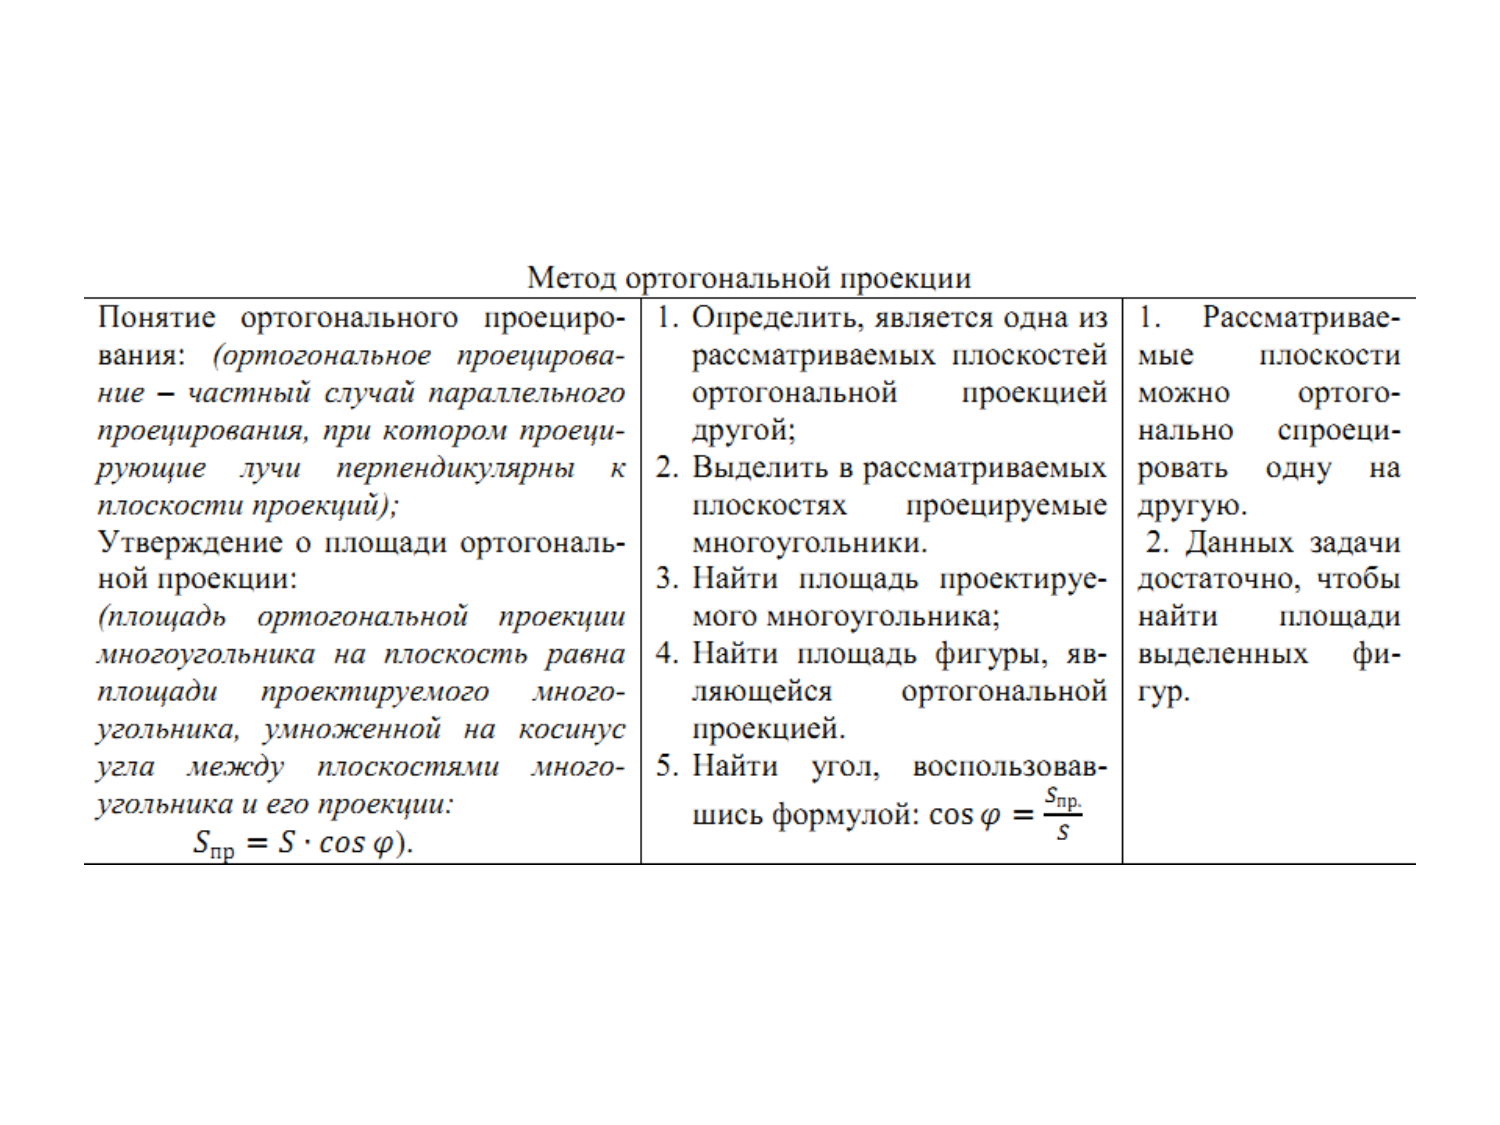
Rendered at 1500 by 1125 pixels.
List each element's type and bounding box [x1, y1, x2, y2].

picture [84, 259, 1416, 866]
